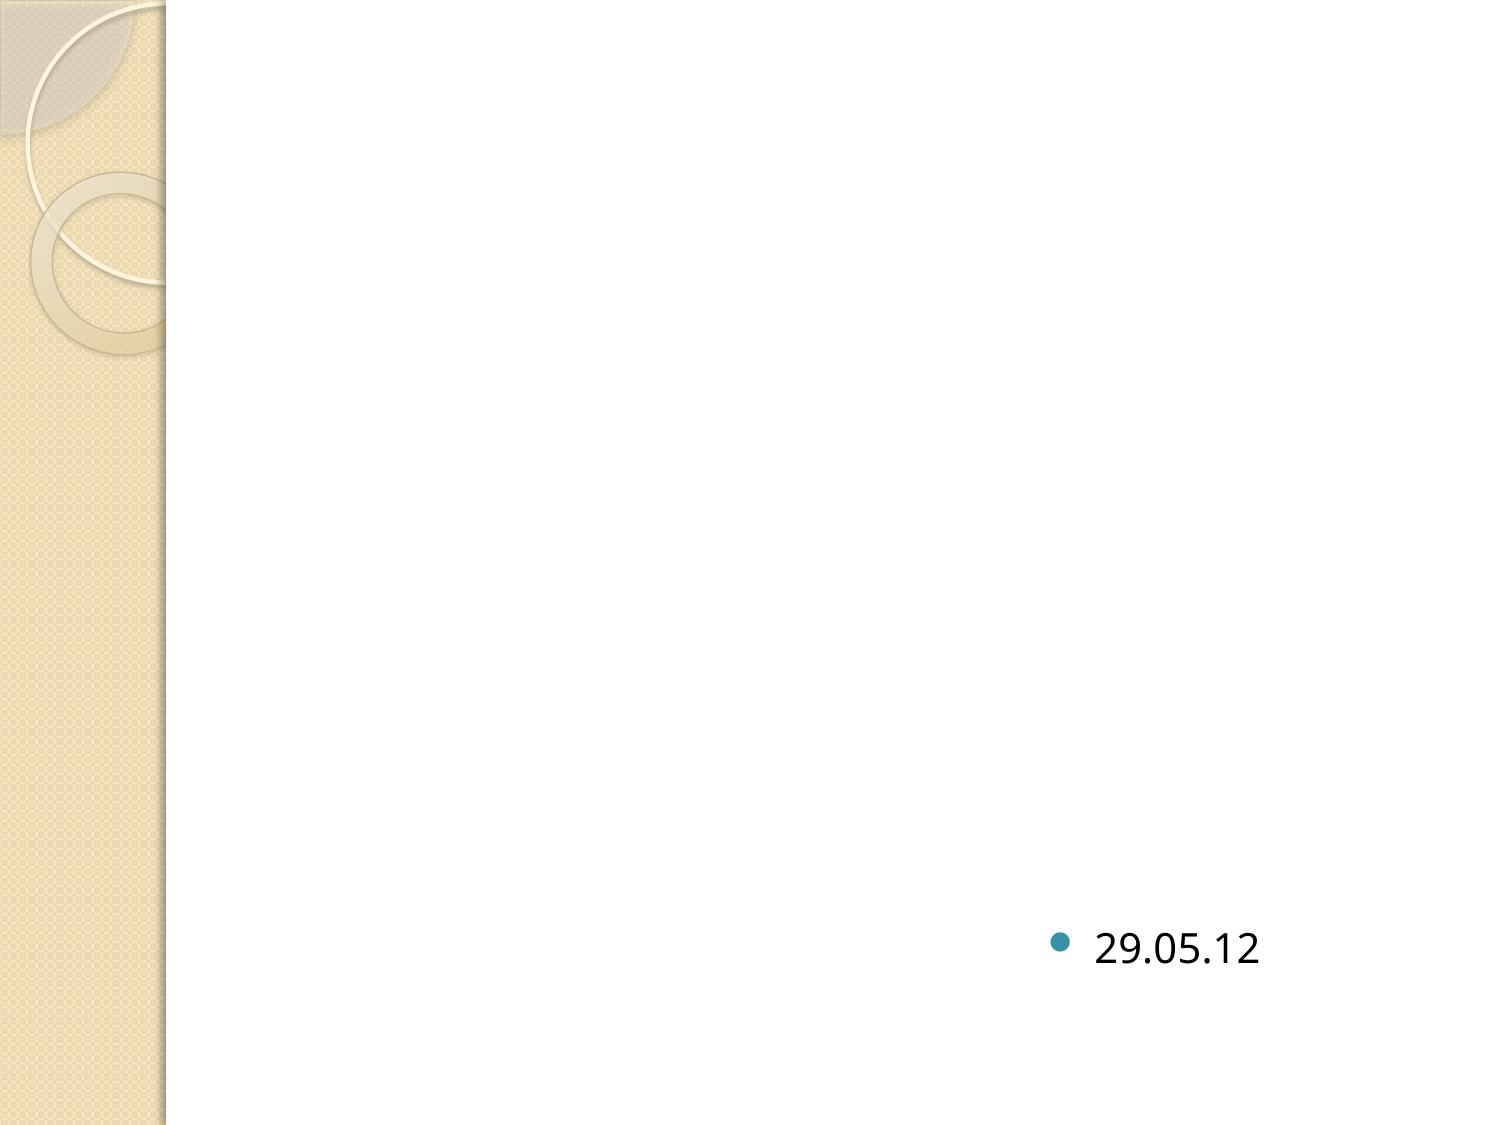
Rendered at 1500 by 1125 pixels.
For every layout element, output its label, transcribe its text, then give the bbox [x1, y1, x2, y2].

list 29.05.12 [1019, 914, 1464, 1075]
